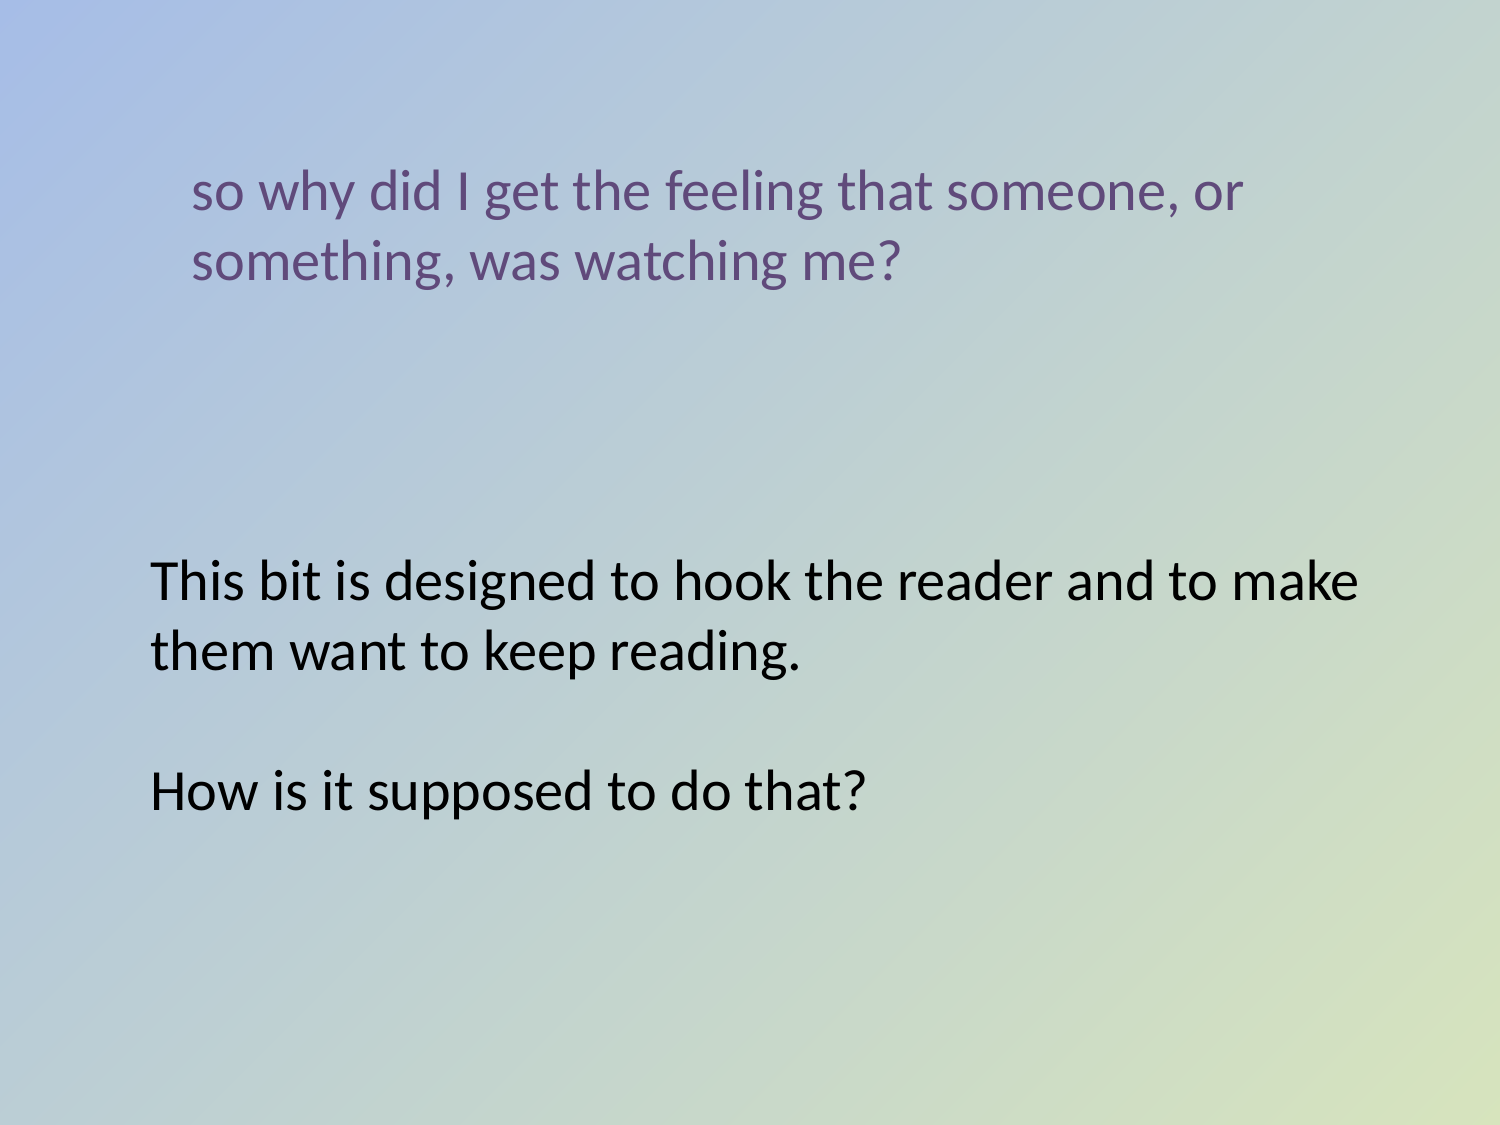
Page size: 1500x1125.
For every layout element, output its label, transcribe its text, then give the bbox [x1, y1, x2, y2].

text_box so why did I get the feeling that someone, or something, was watching me? [176, 144, 1500, 300]
text_box This bit is designed to hook the reader and to make them want to keep reading. How is it supposed to do that? [135, 534, 1435, 830]
